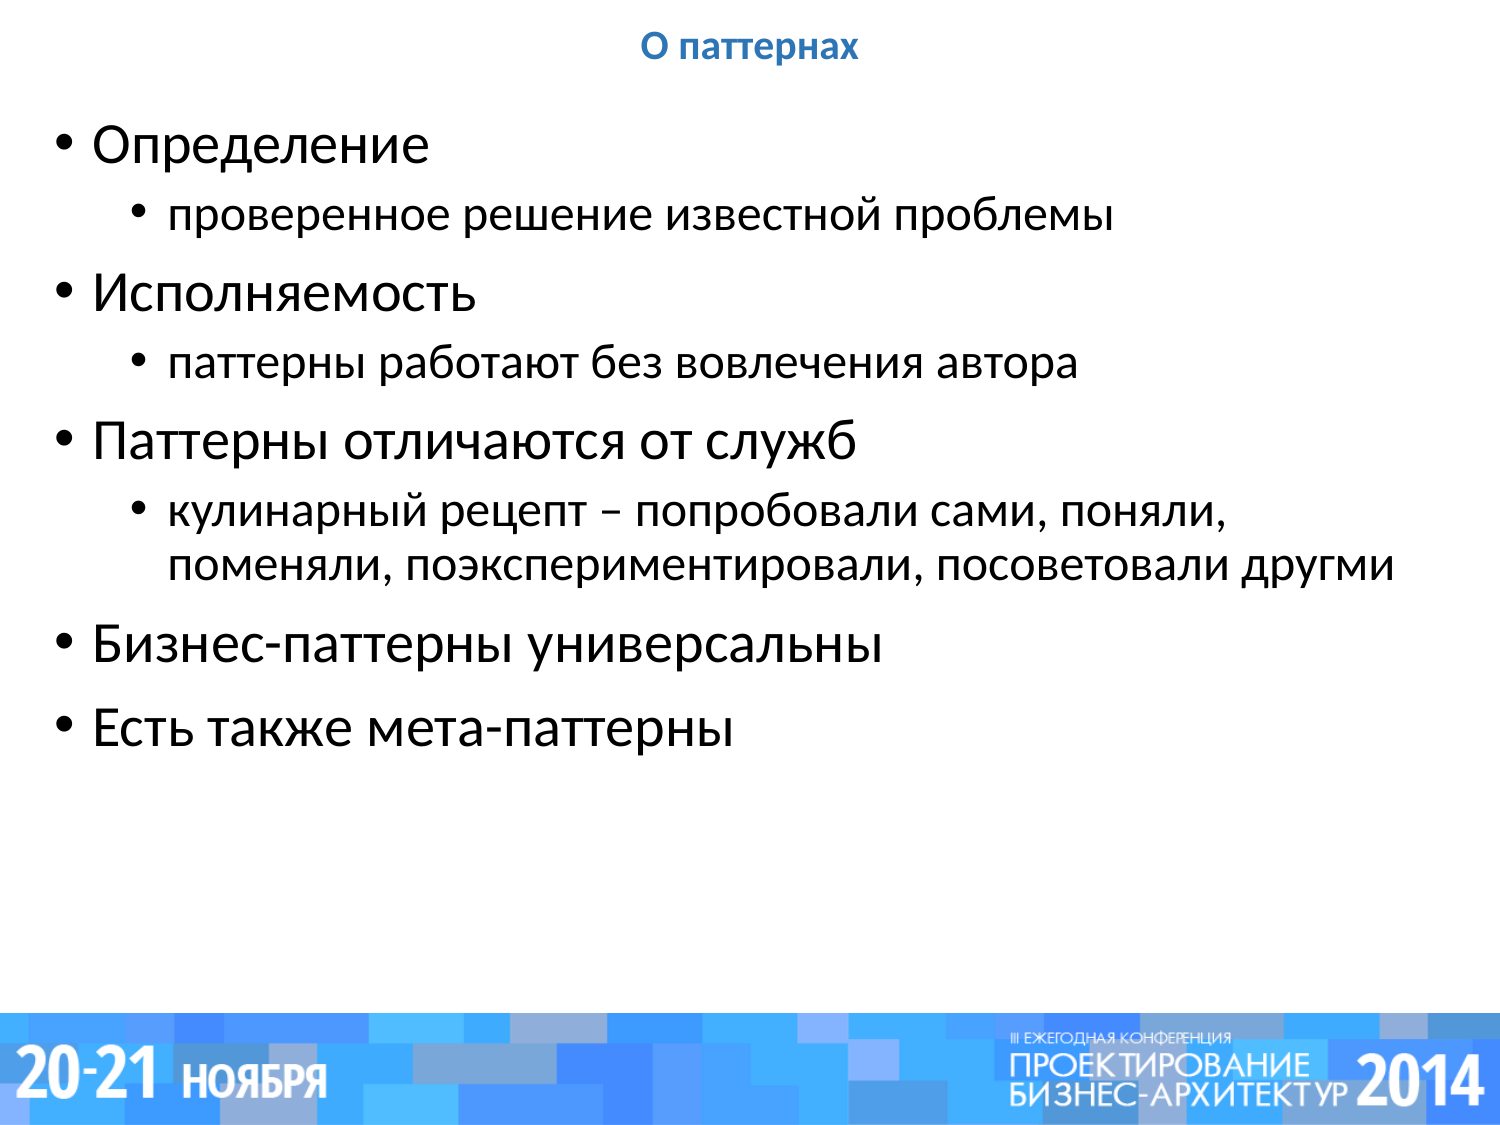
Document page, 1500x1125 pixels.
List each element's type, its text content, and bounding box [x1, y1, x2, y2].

picture [0, 1013, 1500, 1125]
list Определение проверенное решение известной проблемы Исполняемость паттерны работают без вовлечения автора Паттерны отличаются от служб кулинарный рецепт – попробовали сами, поняли, поменяли, поэкспериментировали, посоветовали другми Бизнес-паттерны универсальны Есть также мета-паттерны [39, 105, 1465, 1014]
title О паттернах [103, 6, 1397, 89]
